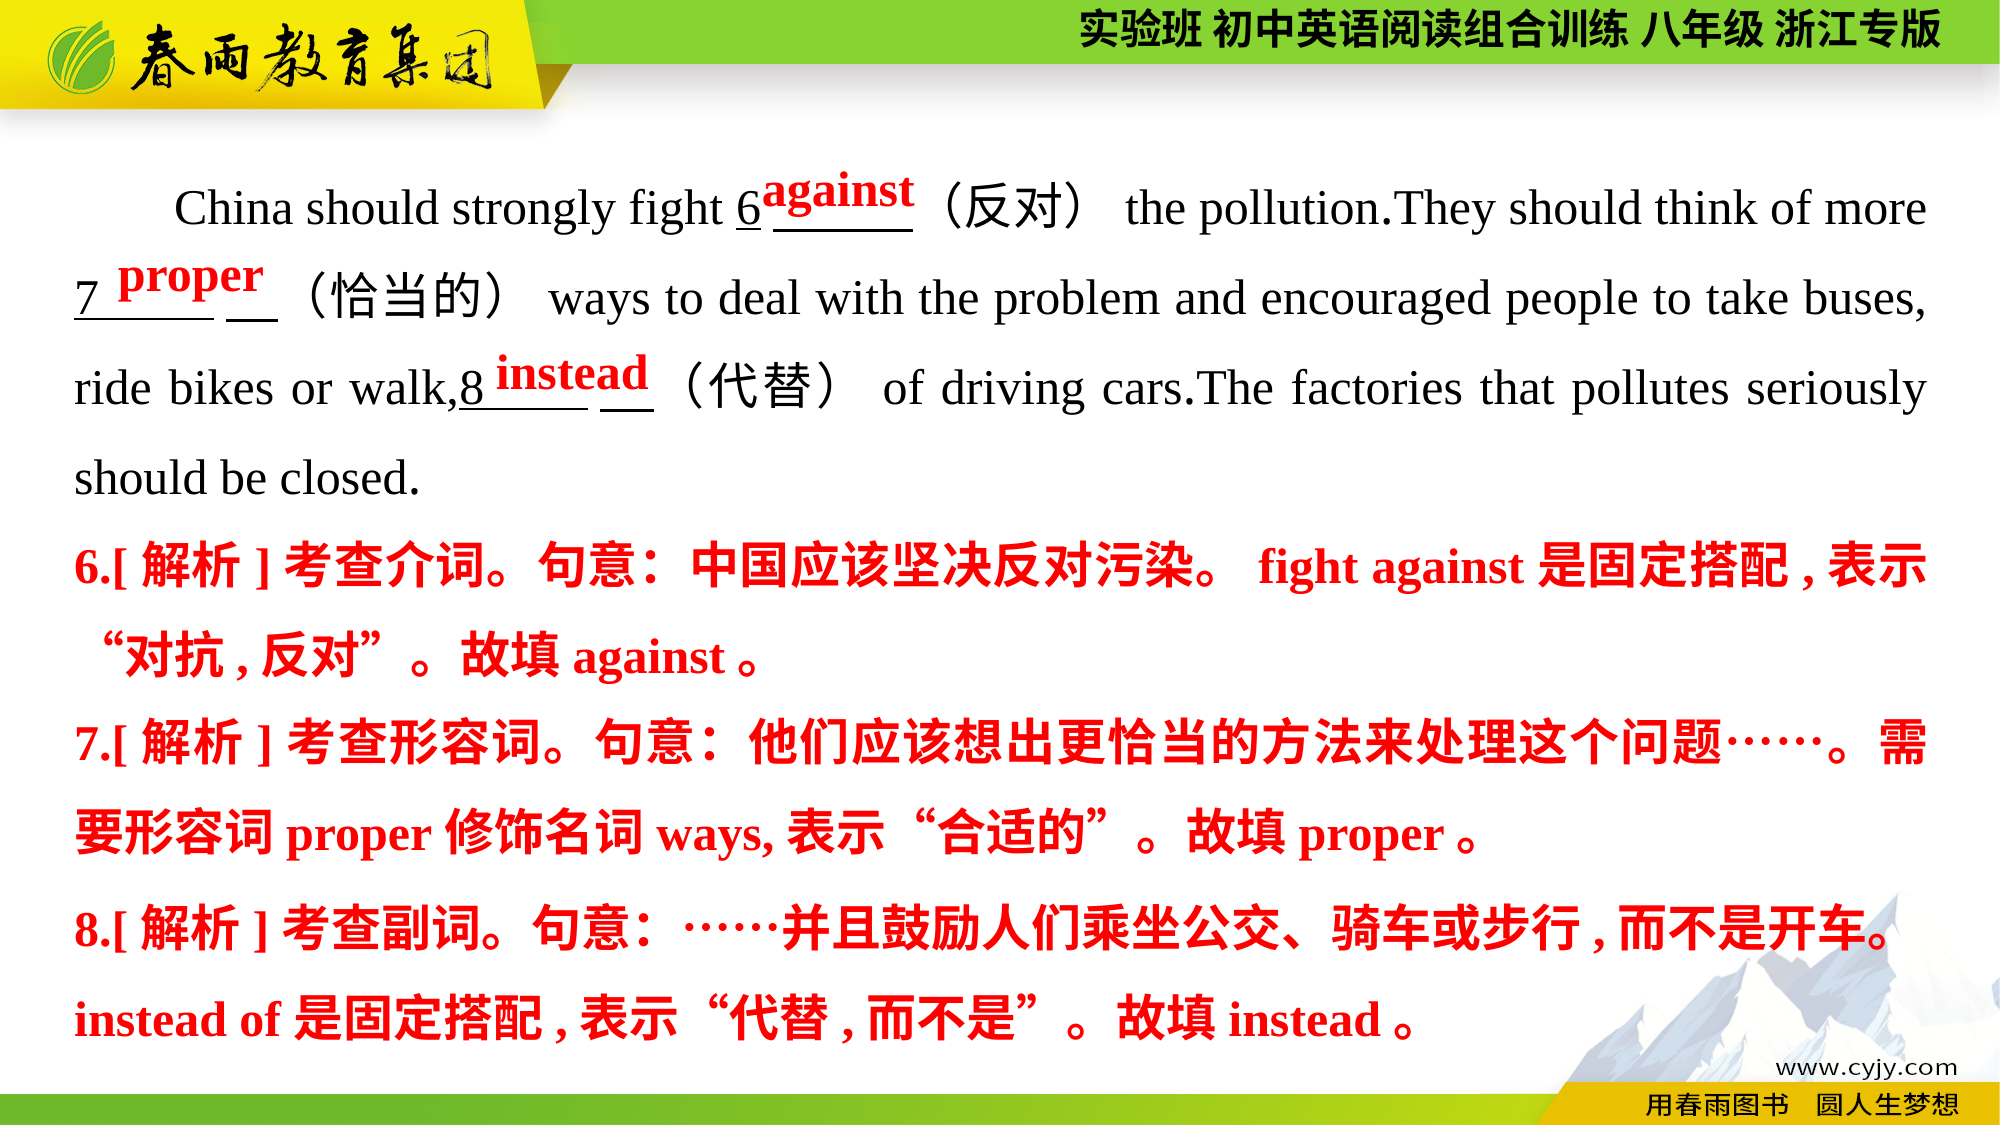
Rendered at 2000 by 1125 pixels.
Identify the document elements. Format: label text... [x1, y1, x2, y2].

text_box instead [481, 331, 664, 407]
text_box proper [103, 234, 280, 309]
picture [0, 0, 2000, 1125]
text_box 7.[解析]考查形容词。句意：他们应该想出更恰当的方法来处理这个问题……。需要形容词proper修饰名词ways,表示“合适的”。故填proper。 [59, 673, 1944, 858]
text_box 8.[解析]考查副词。句意：……并且鼓励人们乘坐公交、骑车或步行,而不是开车。instead of是固定搭配,表示“代替,而不是”。故填instead。 [59, 858, 1944, 1054]
text_box 6.[解析]考查介词。句意：中国应该坚决反对污染。fight against是固定搭配,表示“对抗,反对”。故填against。 [59, 496, 1944, 673]
list China should strongly fight 6 （反对）the pollution.They should think of more 7 （恰当的）ways to deal with the problem and encouraged people to take buses, ride bikes or walk,8 （代替）of driving cars.The factories that pollutes seriously should be closed. [59, 137, 1944, 496]
text_box against [747, 148, 930, 224]
